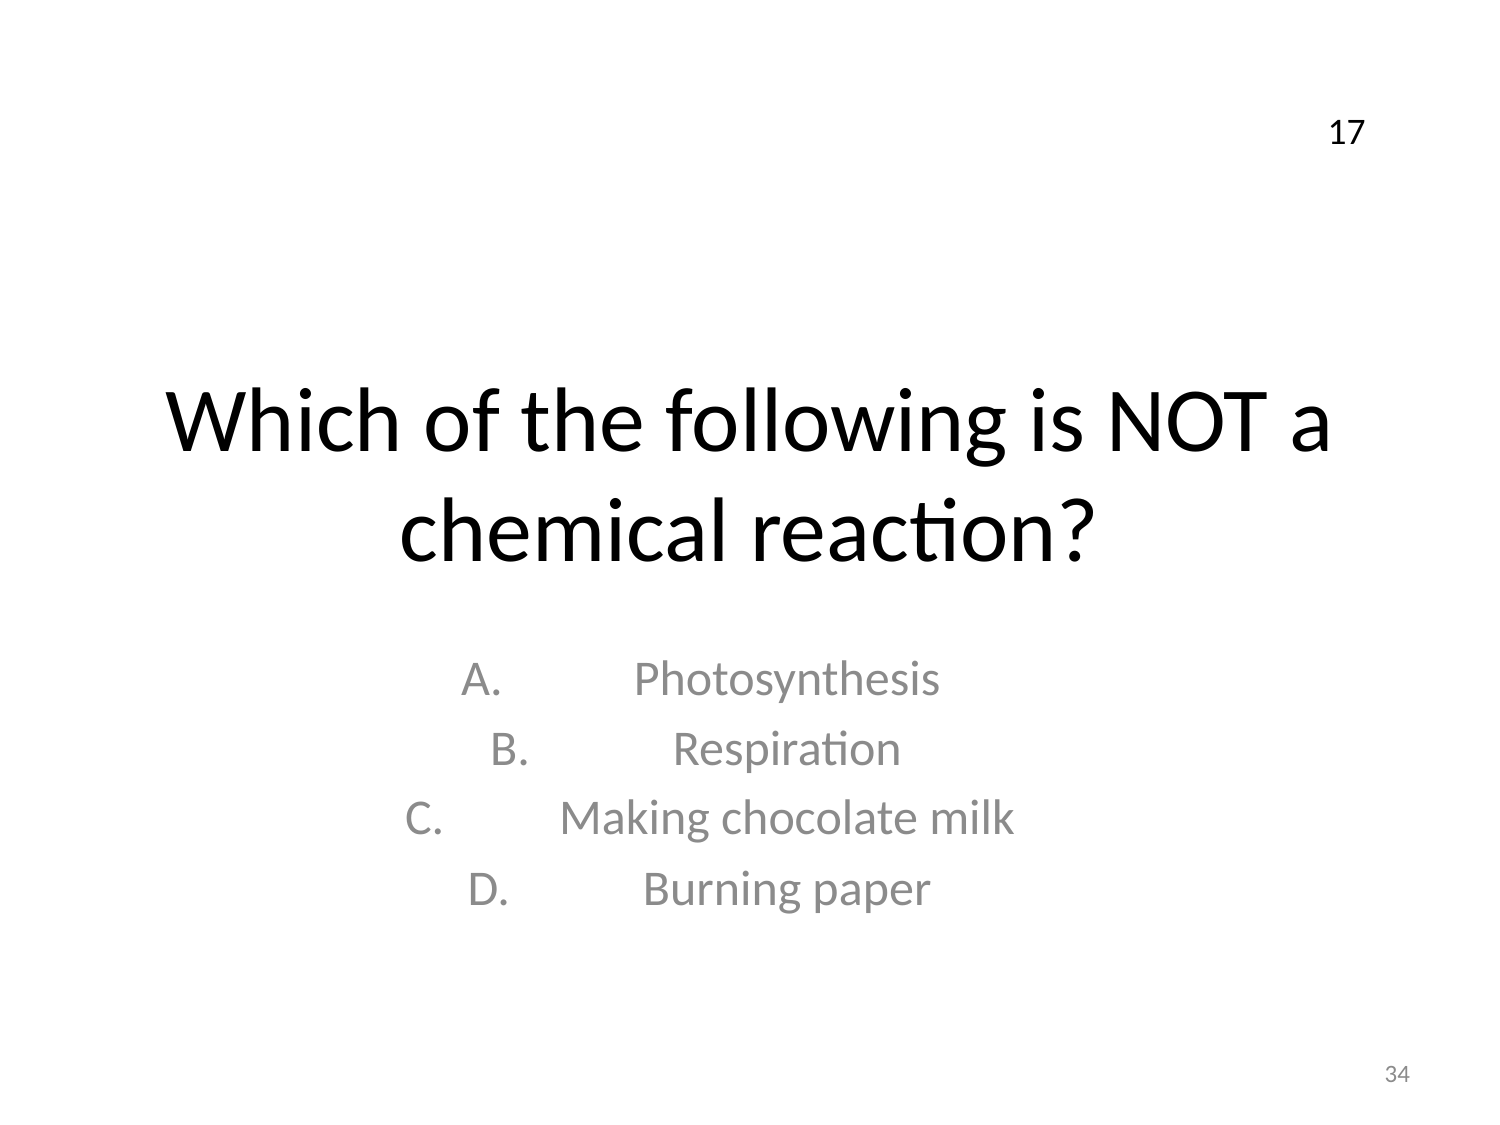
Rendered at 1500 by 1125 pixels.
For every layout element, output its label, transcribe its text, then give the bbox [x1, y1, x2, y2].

text_box 17 [1312, 99, 1381, 160]
title Which of the following is NOT a chemical reaction? [112, 349, 1388, 591]
subtitle Photosynthesis Respiration Making chocolate milk Burning paper [225, 637, 1275, 925]
slide_number 34 [1074, 1042, 1425, 1103]
